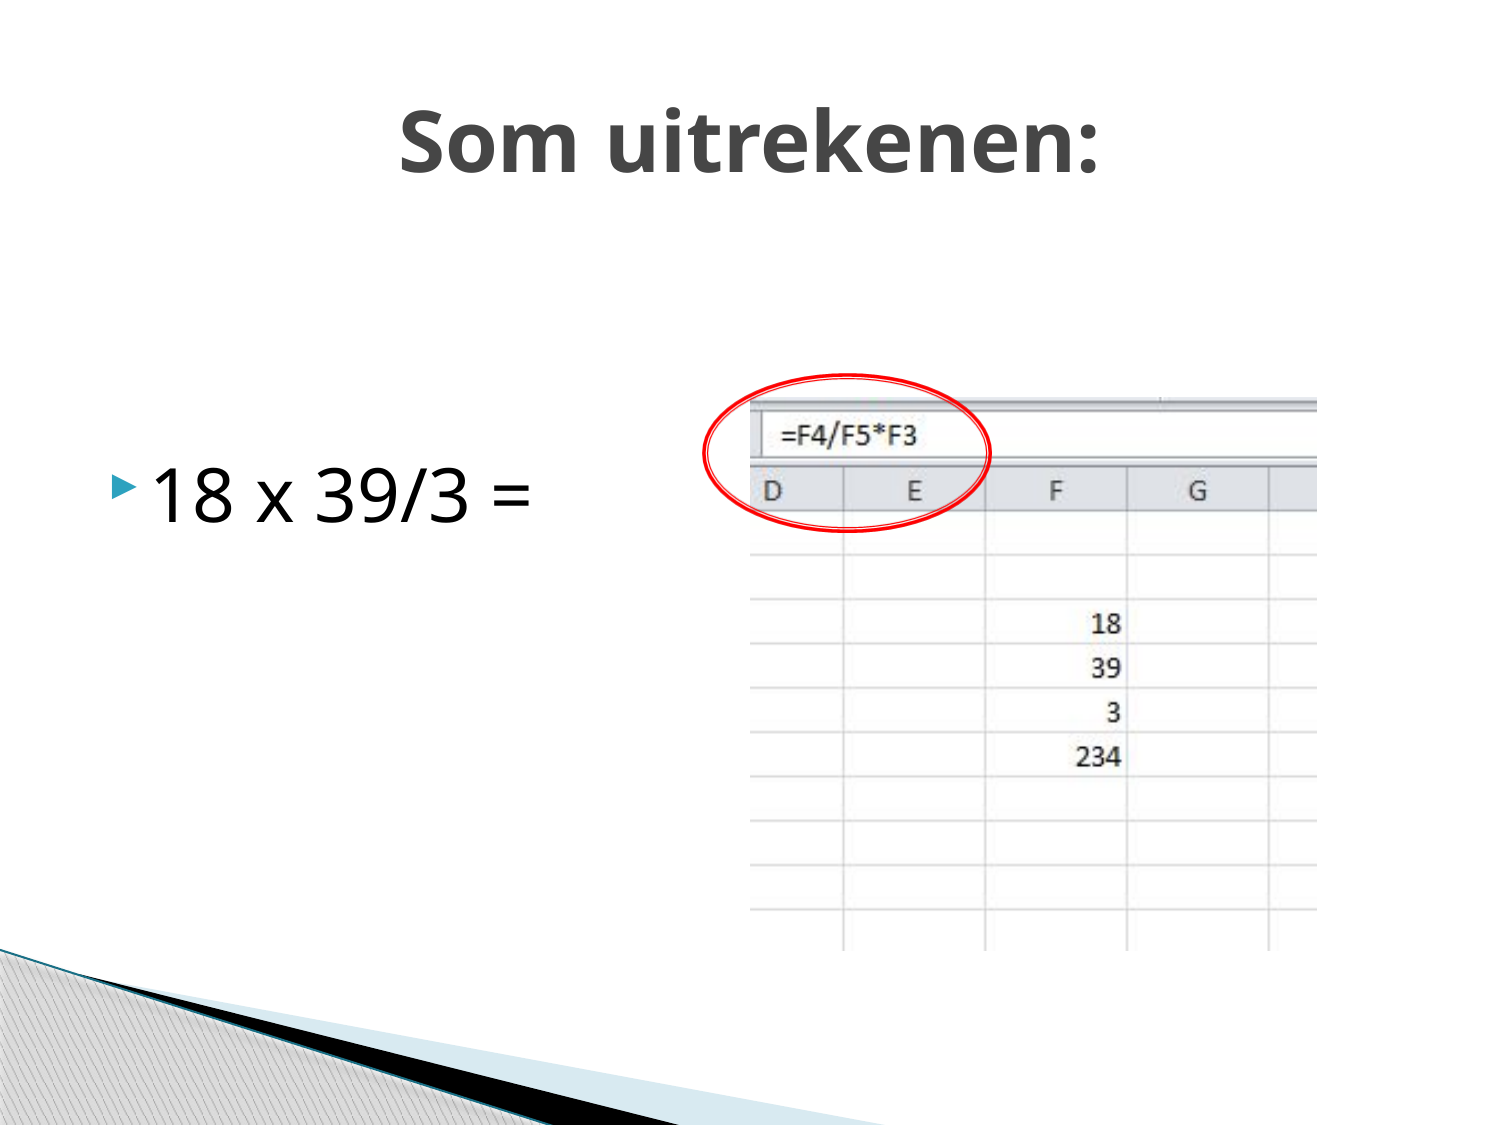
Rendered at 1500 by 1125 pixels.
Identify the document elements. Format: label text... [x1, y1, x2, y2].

list 18 x 39/3 = [75, 243, 1425, 986]
title Som uitrekenen: [75, 45, 1425, 233]
picture [702, 373, 1318, 951]
